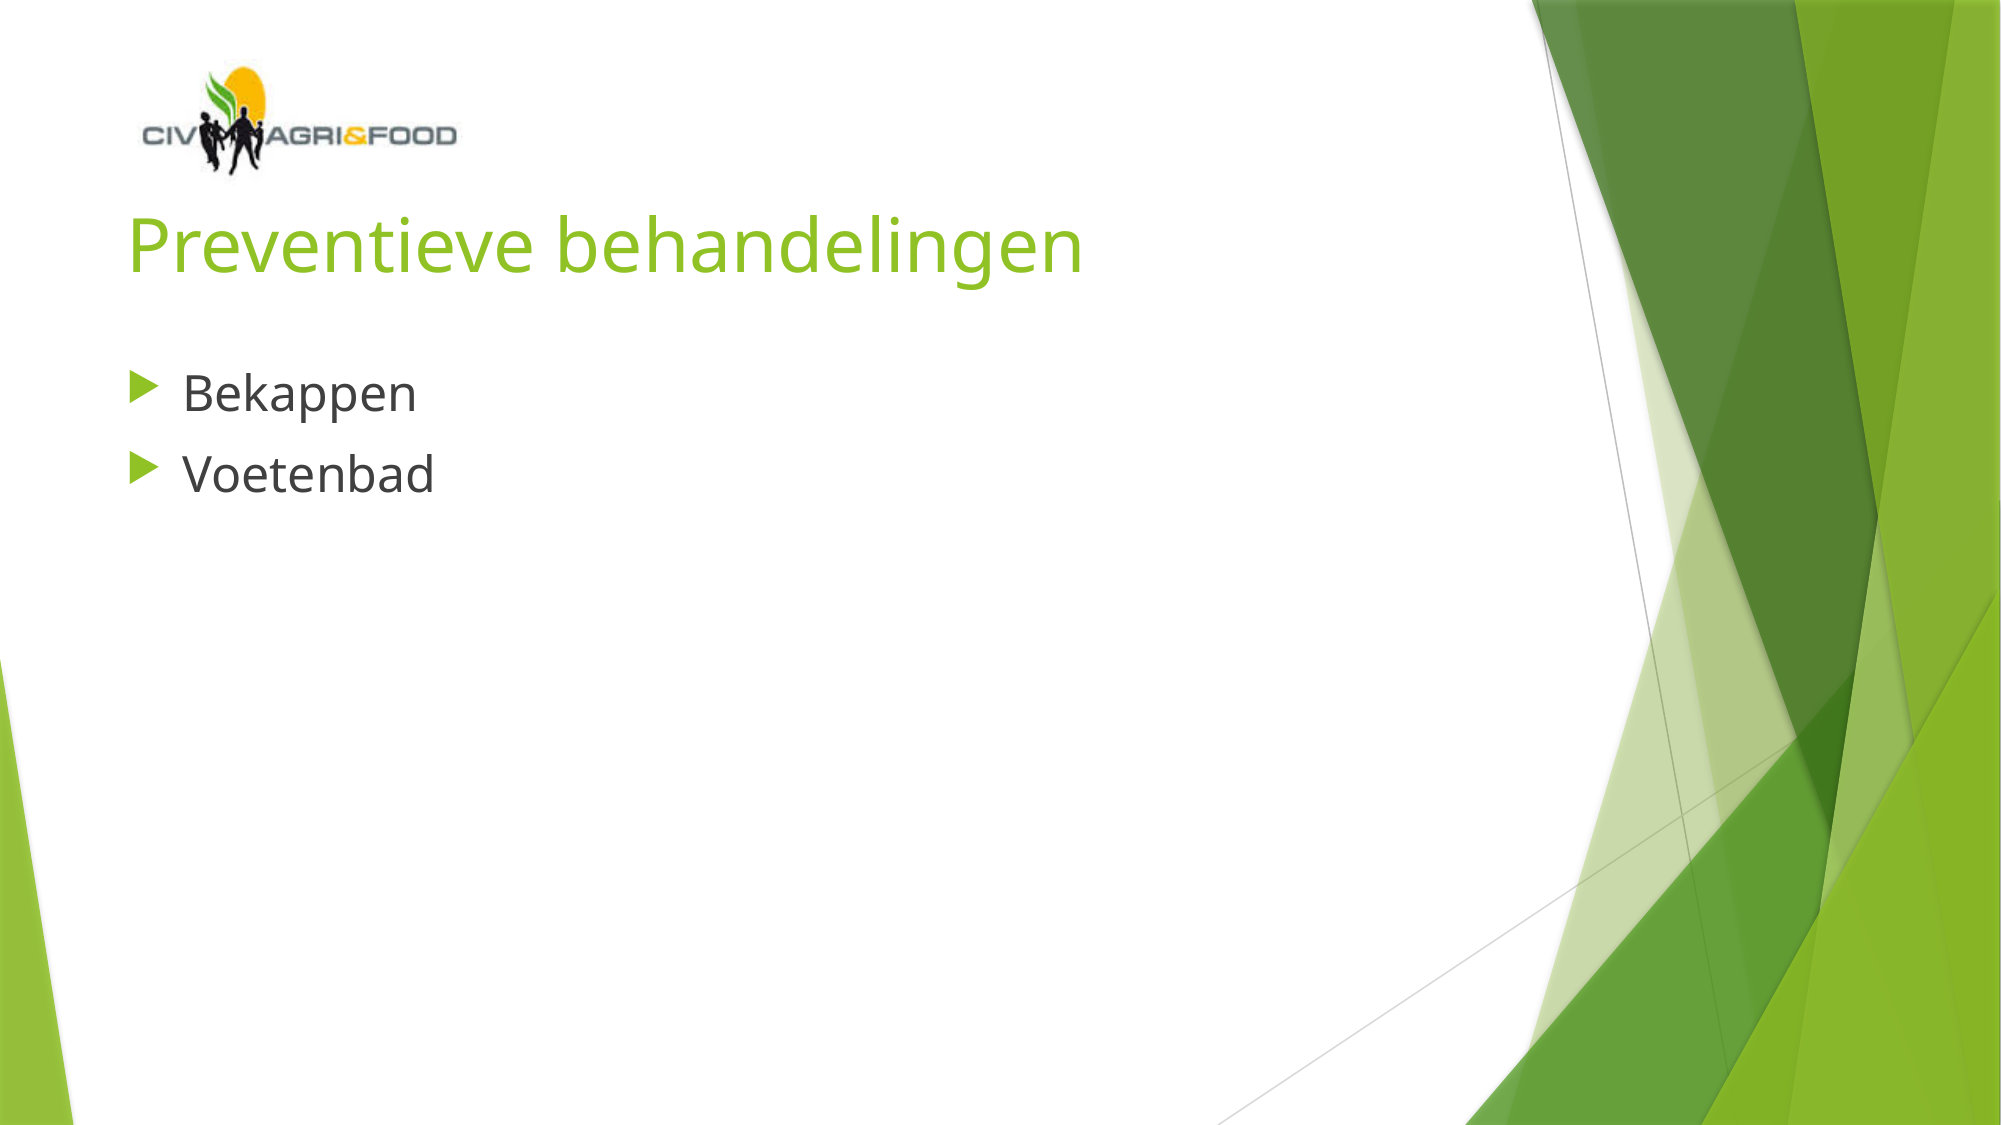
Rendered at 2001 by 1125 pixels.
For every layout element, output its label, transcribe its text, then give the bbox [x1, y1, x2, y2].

picture [137, 59, 463, 99]
title Preventieve behandelingen [111, 99, 1522, 317]
list Bekappen Voetenbad [111, 354, 1522, 992]
